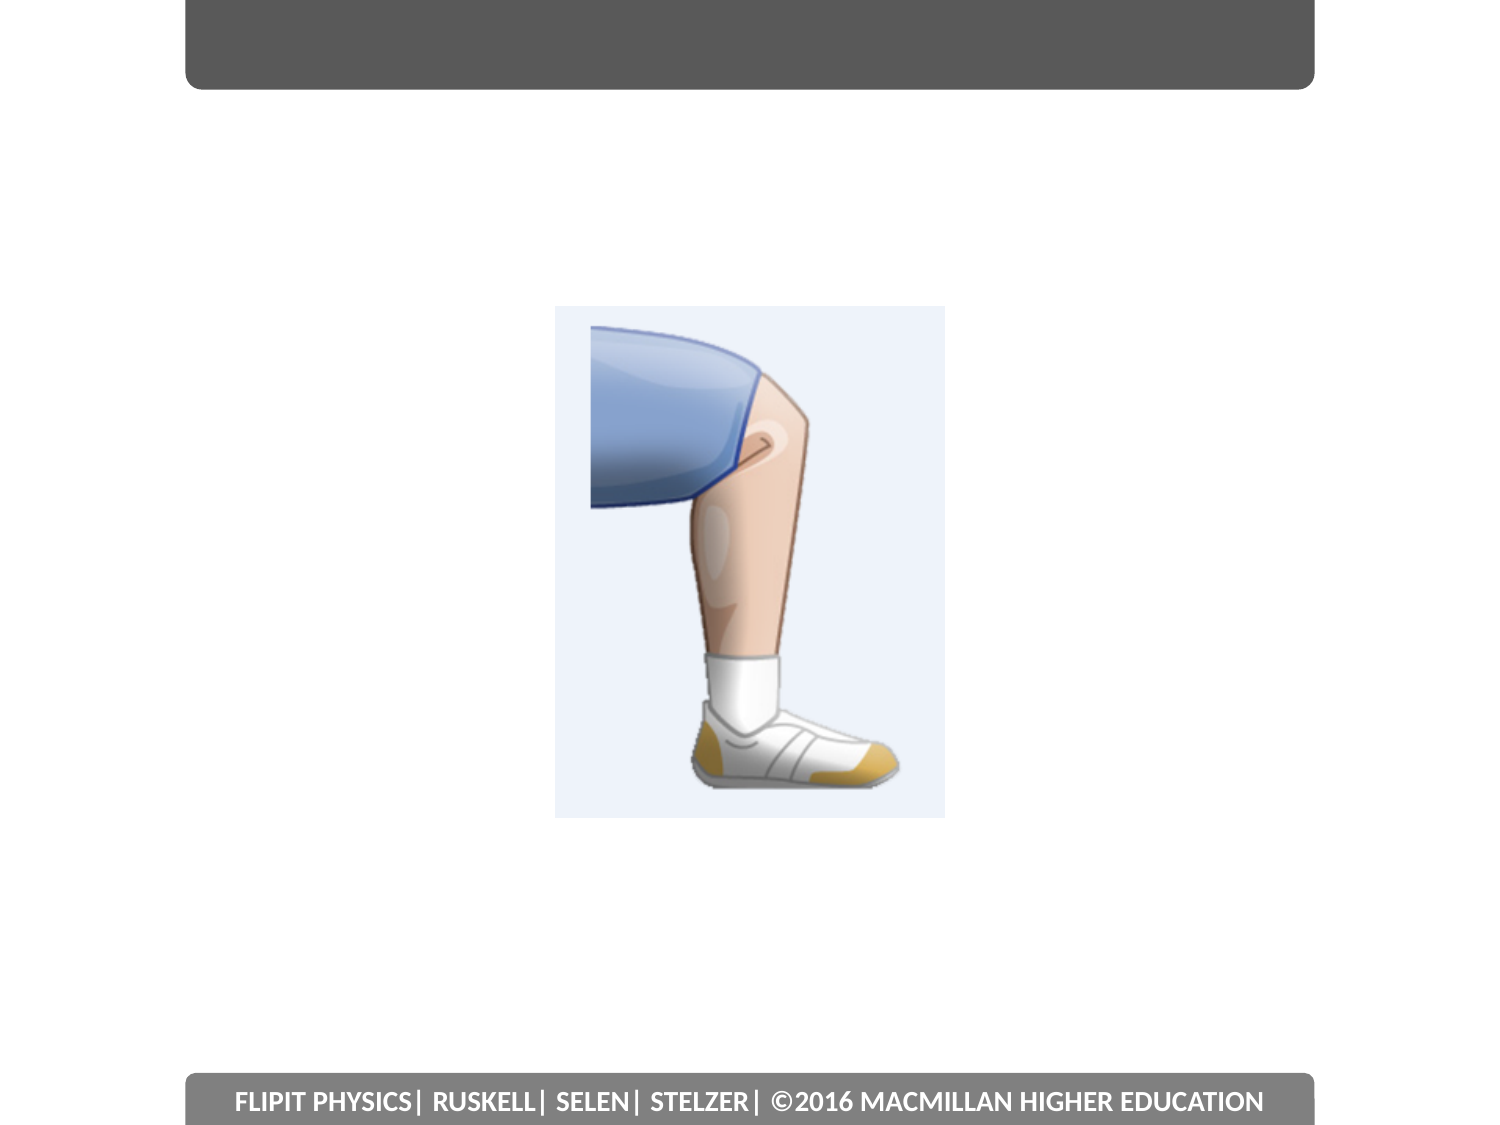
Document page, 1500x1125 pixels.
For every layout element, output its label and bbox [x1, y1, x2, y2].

text_box [185, 0, 1315, 90]
picture [555, 306, 945, 819]
text_box [187, 1074, 1313, 1125]
